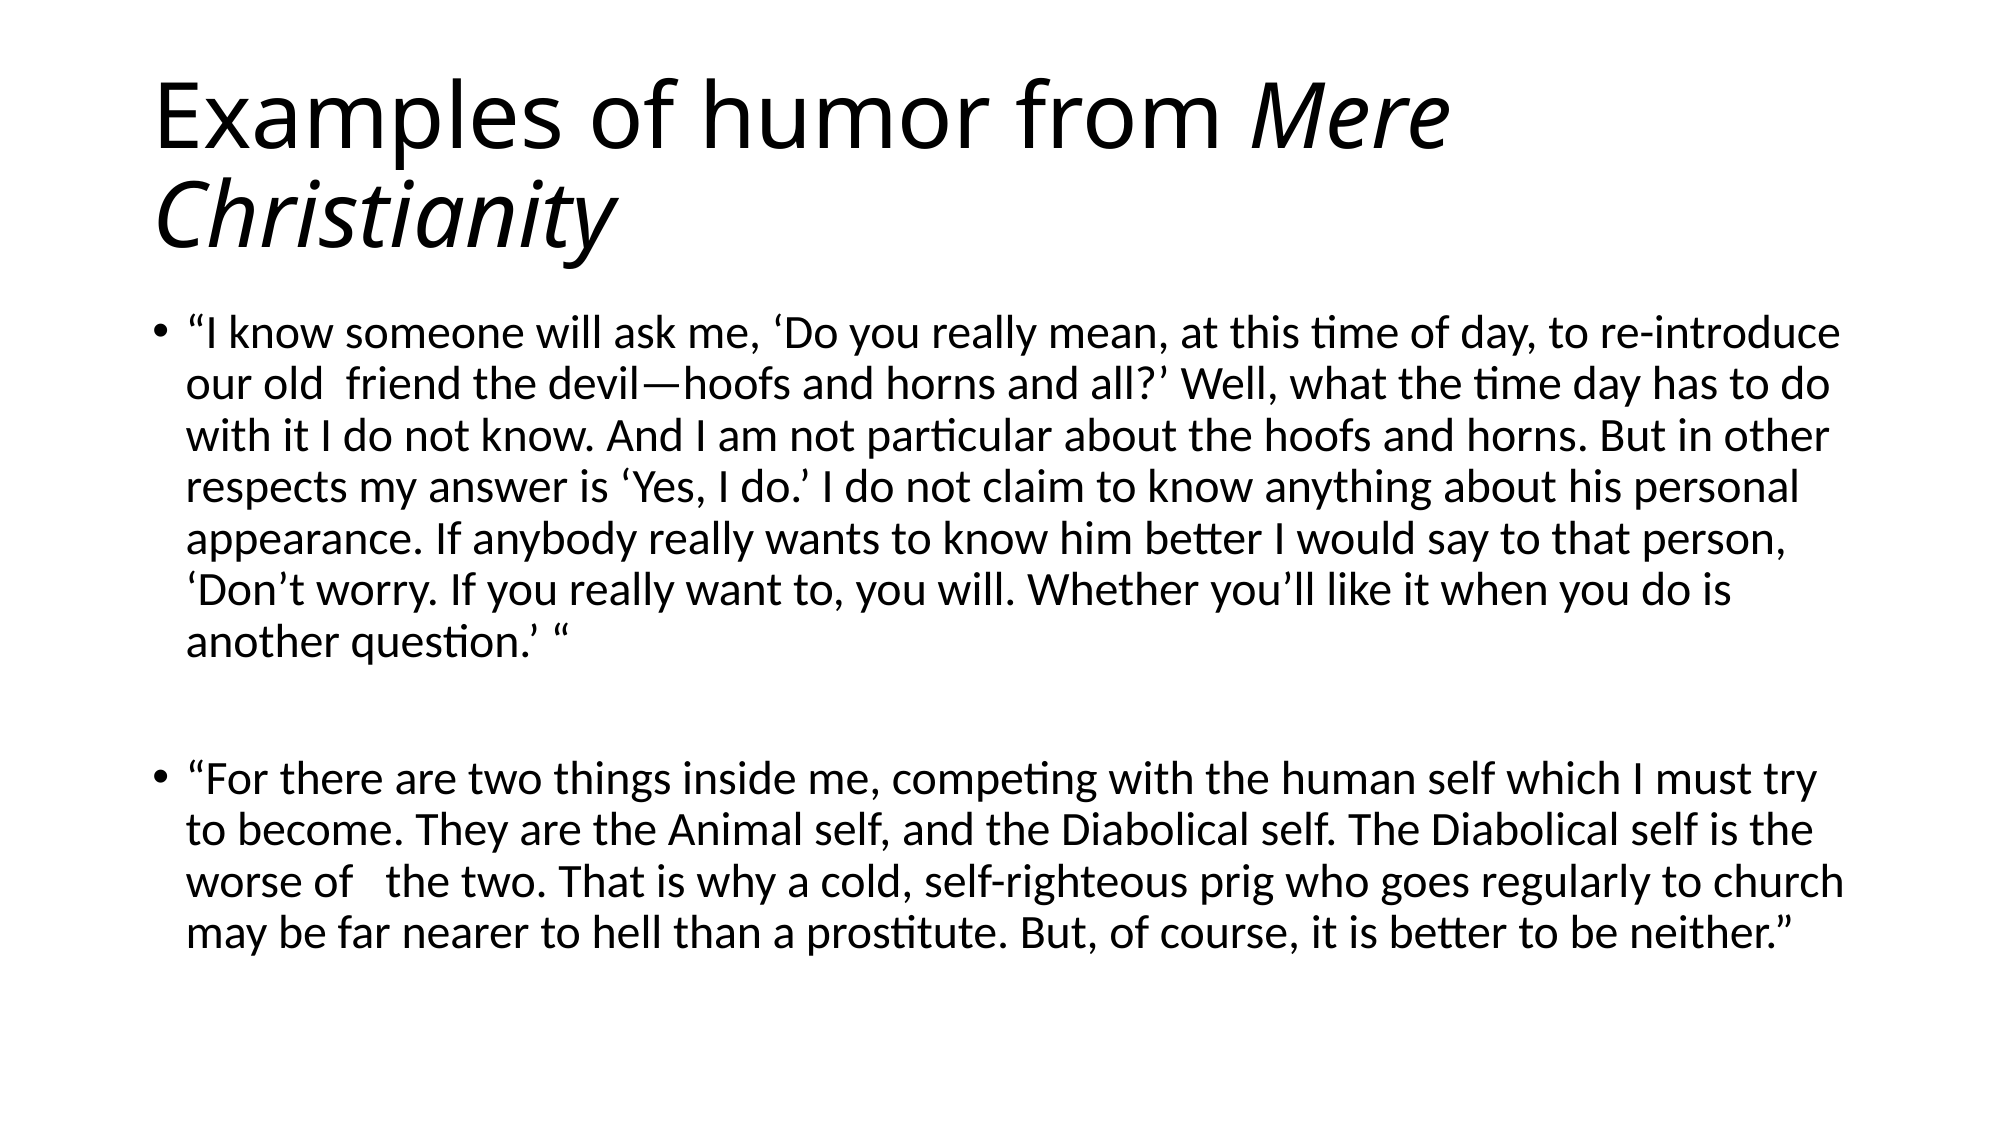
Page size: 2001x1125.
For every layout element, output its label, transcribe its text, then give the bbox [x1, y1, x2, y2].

list “I know someone will ask me, ‘Do you really mean, at this time of day, to re-introduce our old friend the devil—hoofs and horns and all?’ Well, what the time day has to do with it I do not know. And I am not particular about the hoofs and horns. But in other respects my answer is ‘Yes, I do.’ I do not claim to know anything about his personal appearance. If anybody really wants to know him better I would say to that person, ‘Don’t worry. If you really want to, you will. Whether you’ll like it when you do is another question.’ “ “For there are two things inside me, competing with the human self which I must try to become. They are the Animal self, and the Diabolical self. The Diabolical self is the worse of the two. That is why a cold, self-righteous prig who goes regularly to church may be far nearer to hell than a prostitute. But, of course, it is better to be neither.” [137, 299, 1863, 1014]
title Examples of humor from Mere Christianity [137, 59, 1863, 278]
